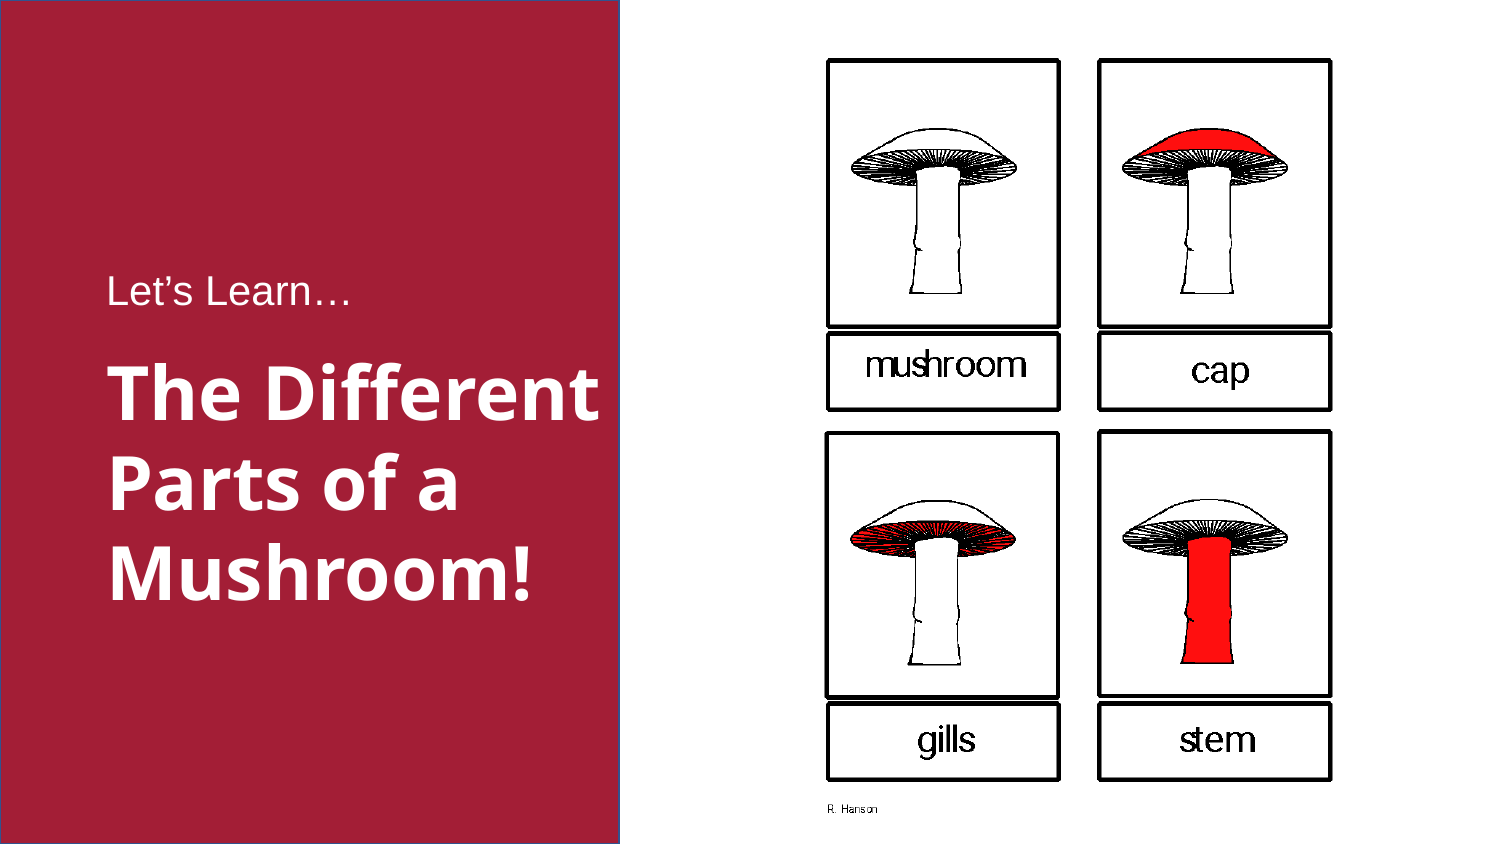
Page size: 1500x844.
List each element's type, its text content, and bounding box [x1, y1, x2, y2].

text_box [0, 0, 619, 844]
text_box Let’s Learn… [91, 256, 528, 322]
text_box The Different Parts of a Mushroom! [90, 338, 729, 723]
picture [749, 25, 1403, 835]
